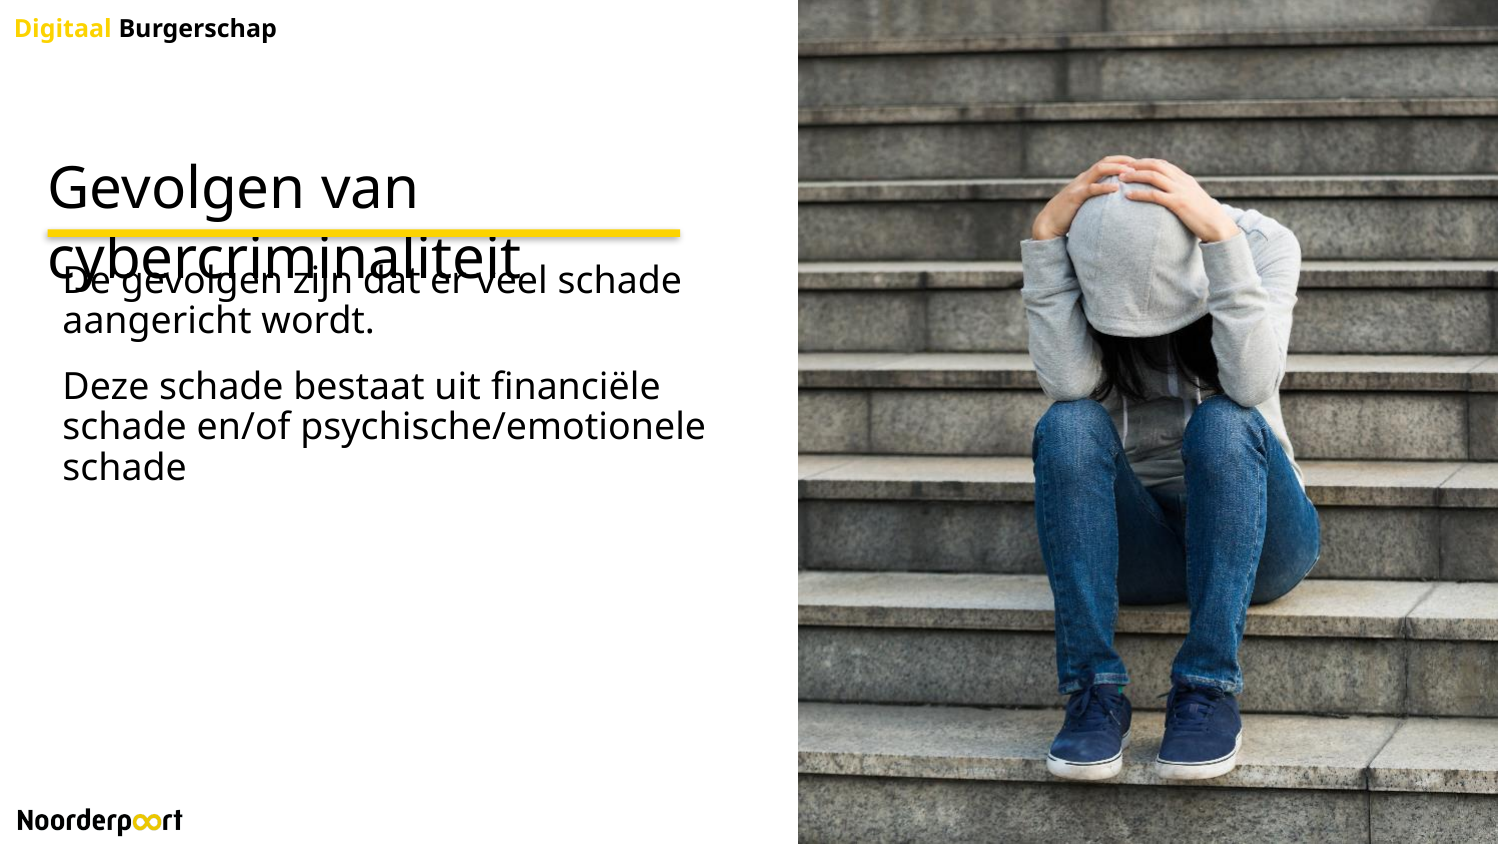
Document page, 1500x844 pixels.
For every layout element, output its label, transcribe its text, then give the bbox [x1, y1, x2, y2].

text_box De gevolgen zijn dat er veel schade aangericht wordt. Deze schade bestaat uit financiële schade en/of psychische/emotionele schade [47, 253, 726, 720]
text_box Digitaal Burgerschap [0, 4, 314, 50]
picture [16, 807, 183, 838]
text_box [47, 229, 681, 238]
picture [798, 0, 1498, 844]
text_box Gevolgen van cybercriminaliteit [32, 143, 702, 298]
text_box [47, 237, 793, 763]
